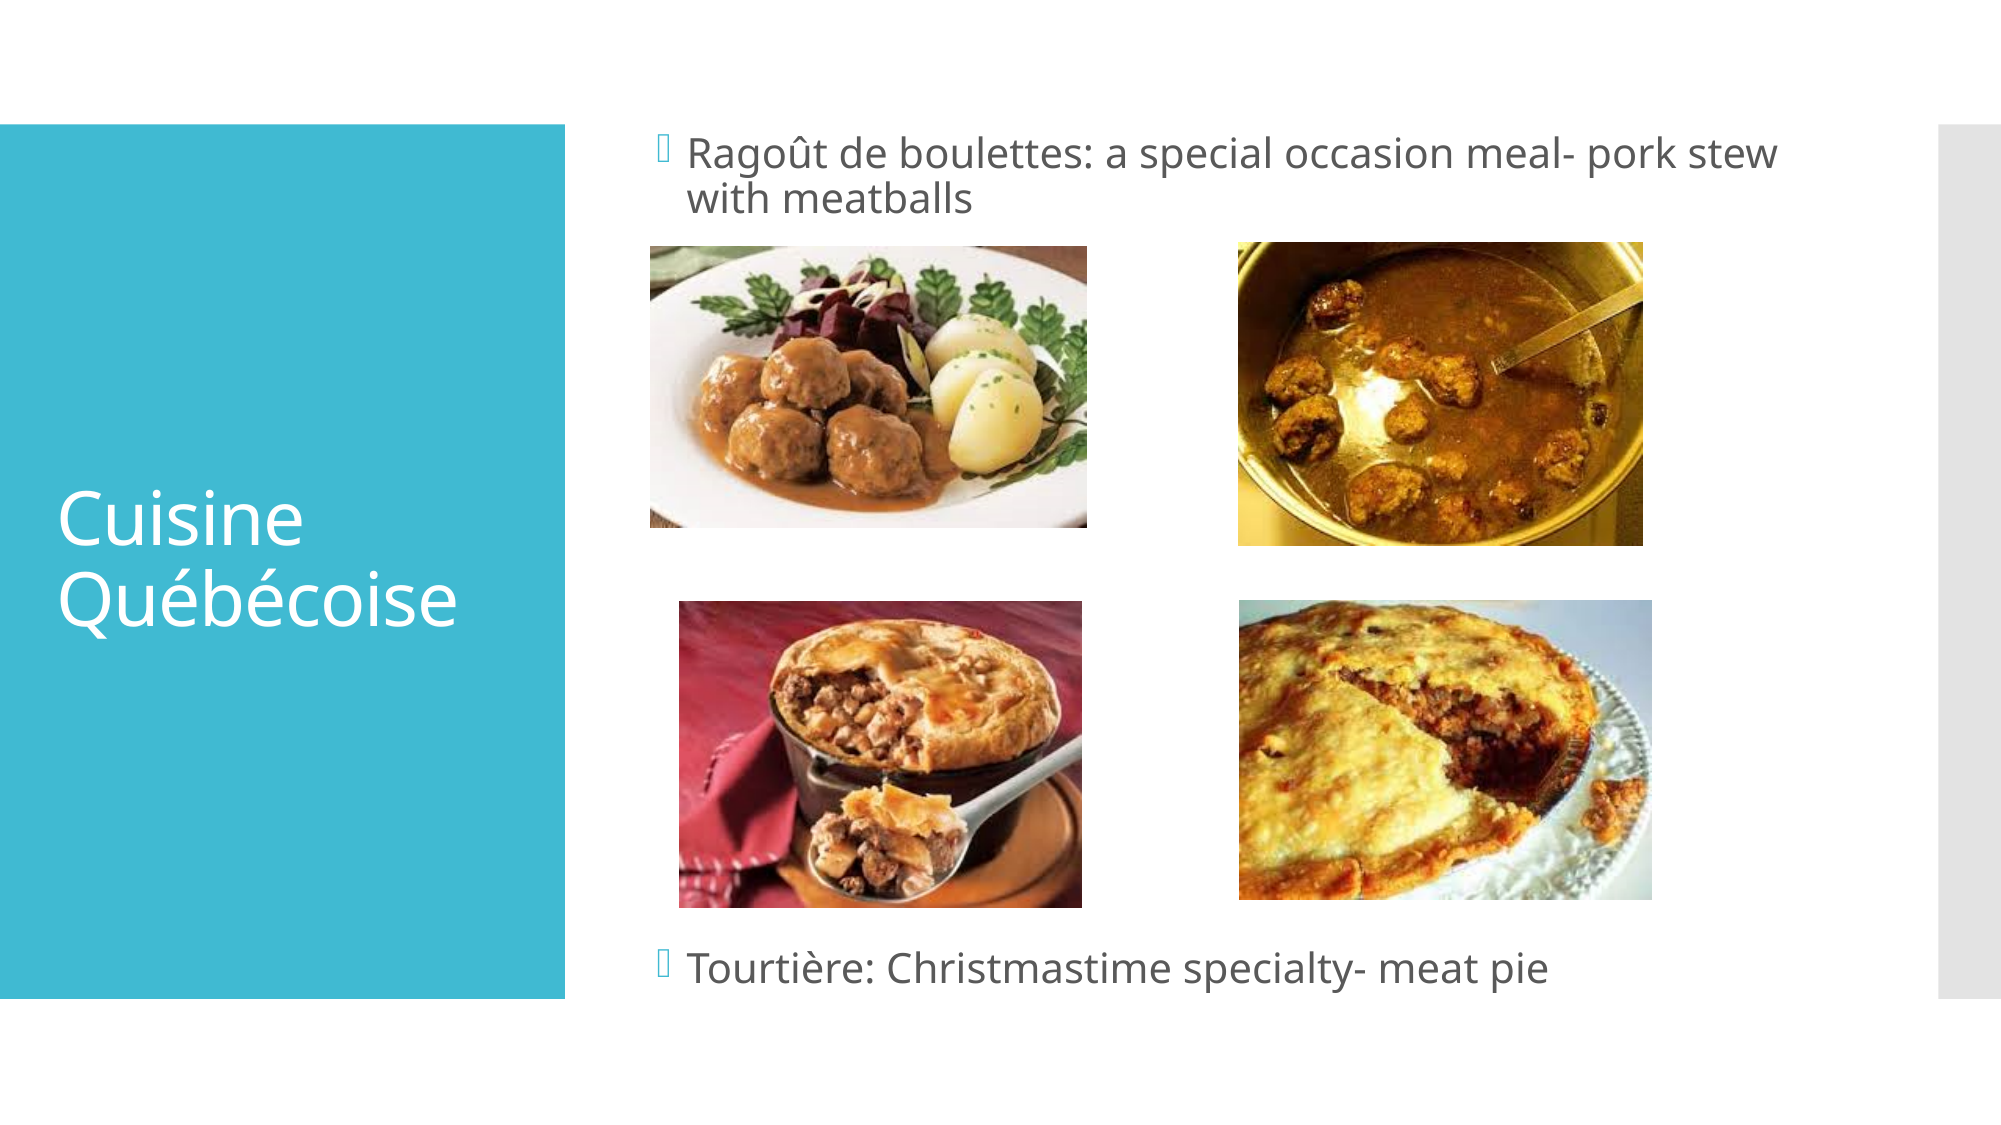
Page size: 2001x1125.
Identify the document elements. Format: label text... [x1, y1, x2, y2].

list Ragoût de boulettes: a special occasion meal- pork stew with meatballs Tourtière: Christmastime specialty- meat pie [641, 107, 1842, 1088]
picture [679, 601, 1082, 908]
picture [650, 245, 1087, 528]
title Cuisine Québécoise [41, 184, 525, 940]
picture [1238, 242, 1644, 547]
picture [1238, 600, 1652, 900]
